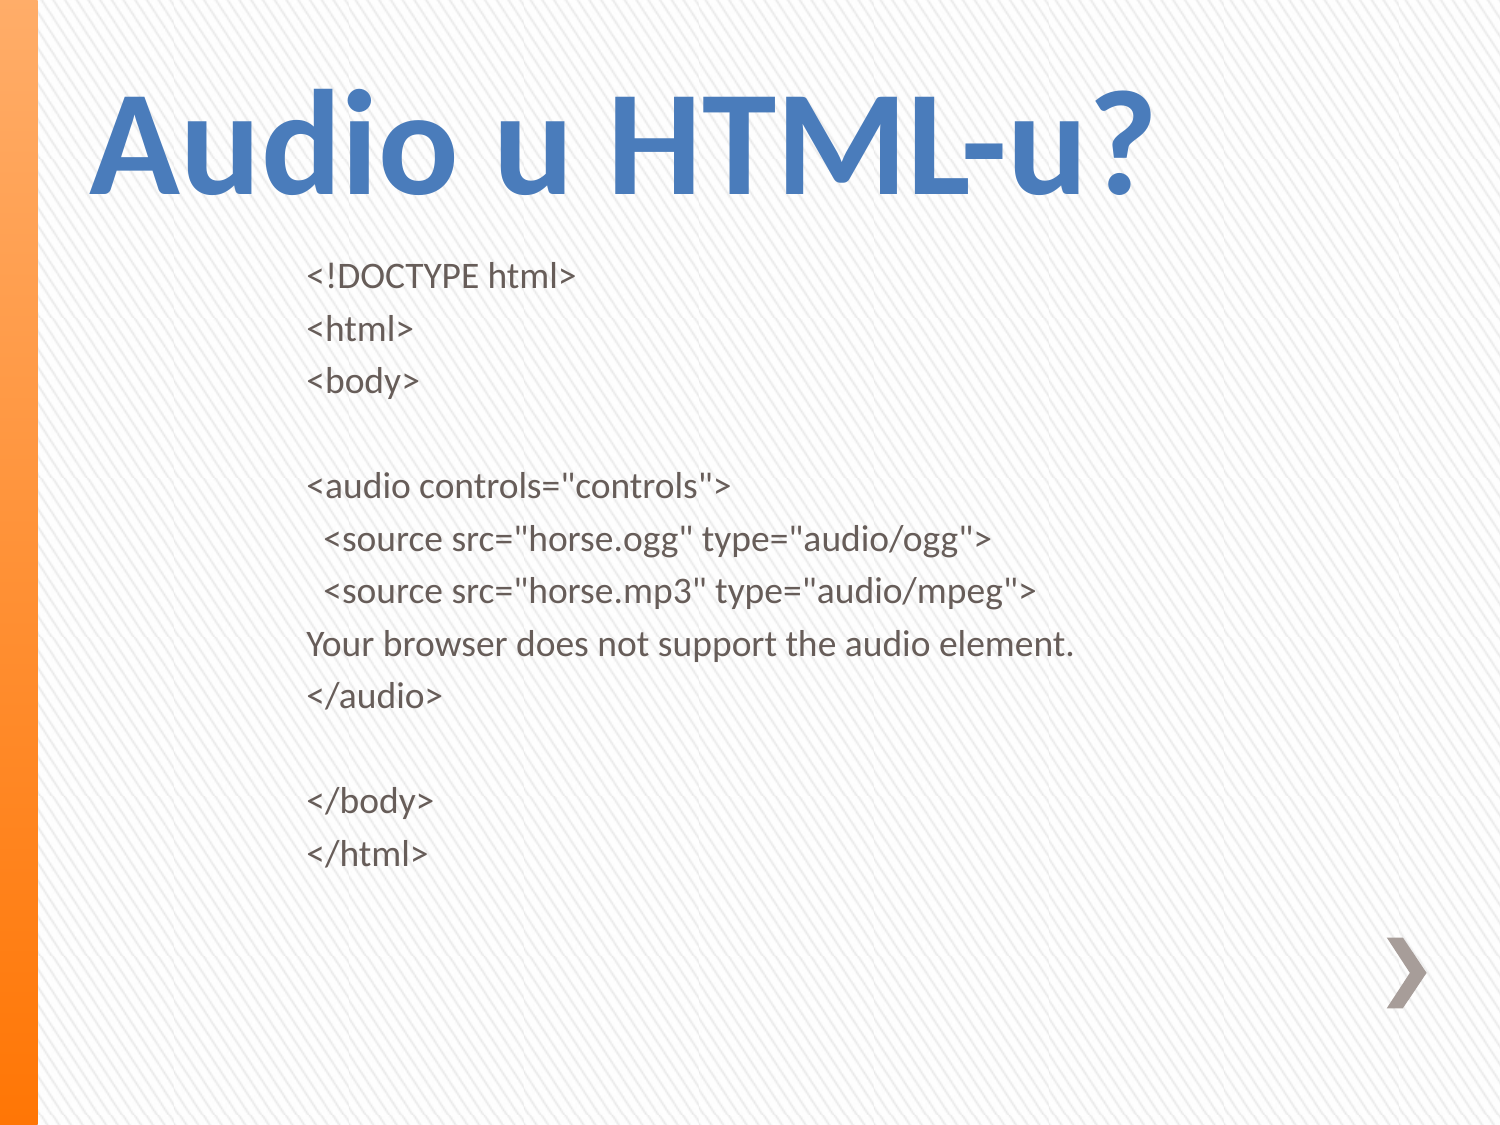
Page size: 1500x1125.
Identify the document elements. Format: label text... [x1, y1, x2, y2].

list <!DOCTYPE html> <html> <body> <audio controls="controls"> <source src="horse.ogg" type="audio/ogg"> <source src="horse.mp3" type="audio/mpeg"> Your browser does not support the audio element. </audio> </body> </html> [291, 243, 1270, 909]
title Audio u HTML-u? [75, 45, 1425, 233]
